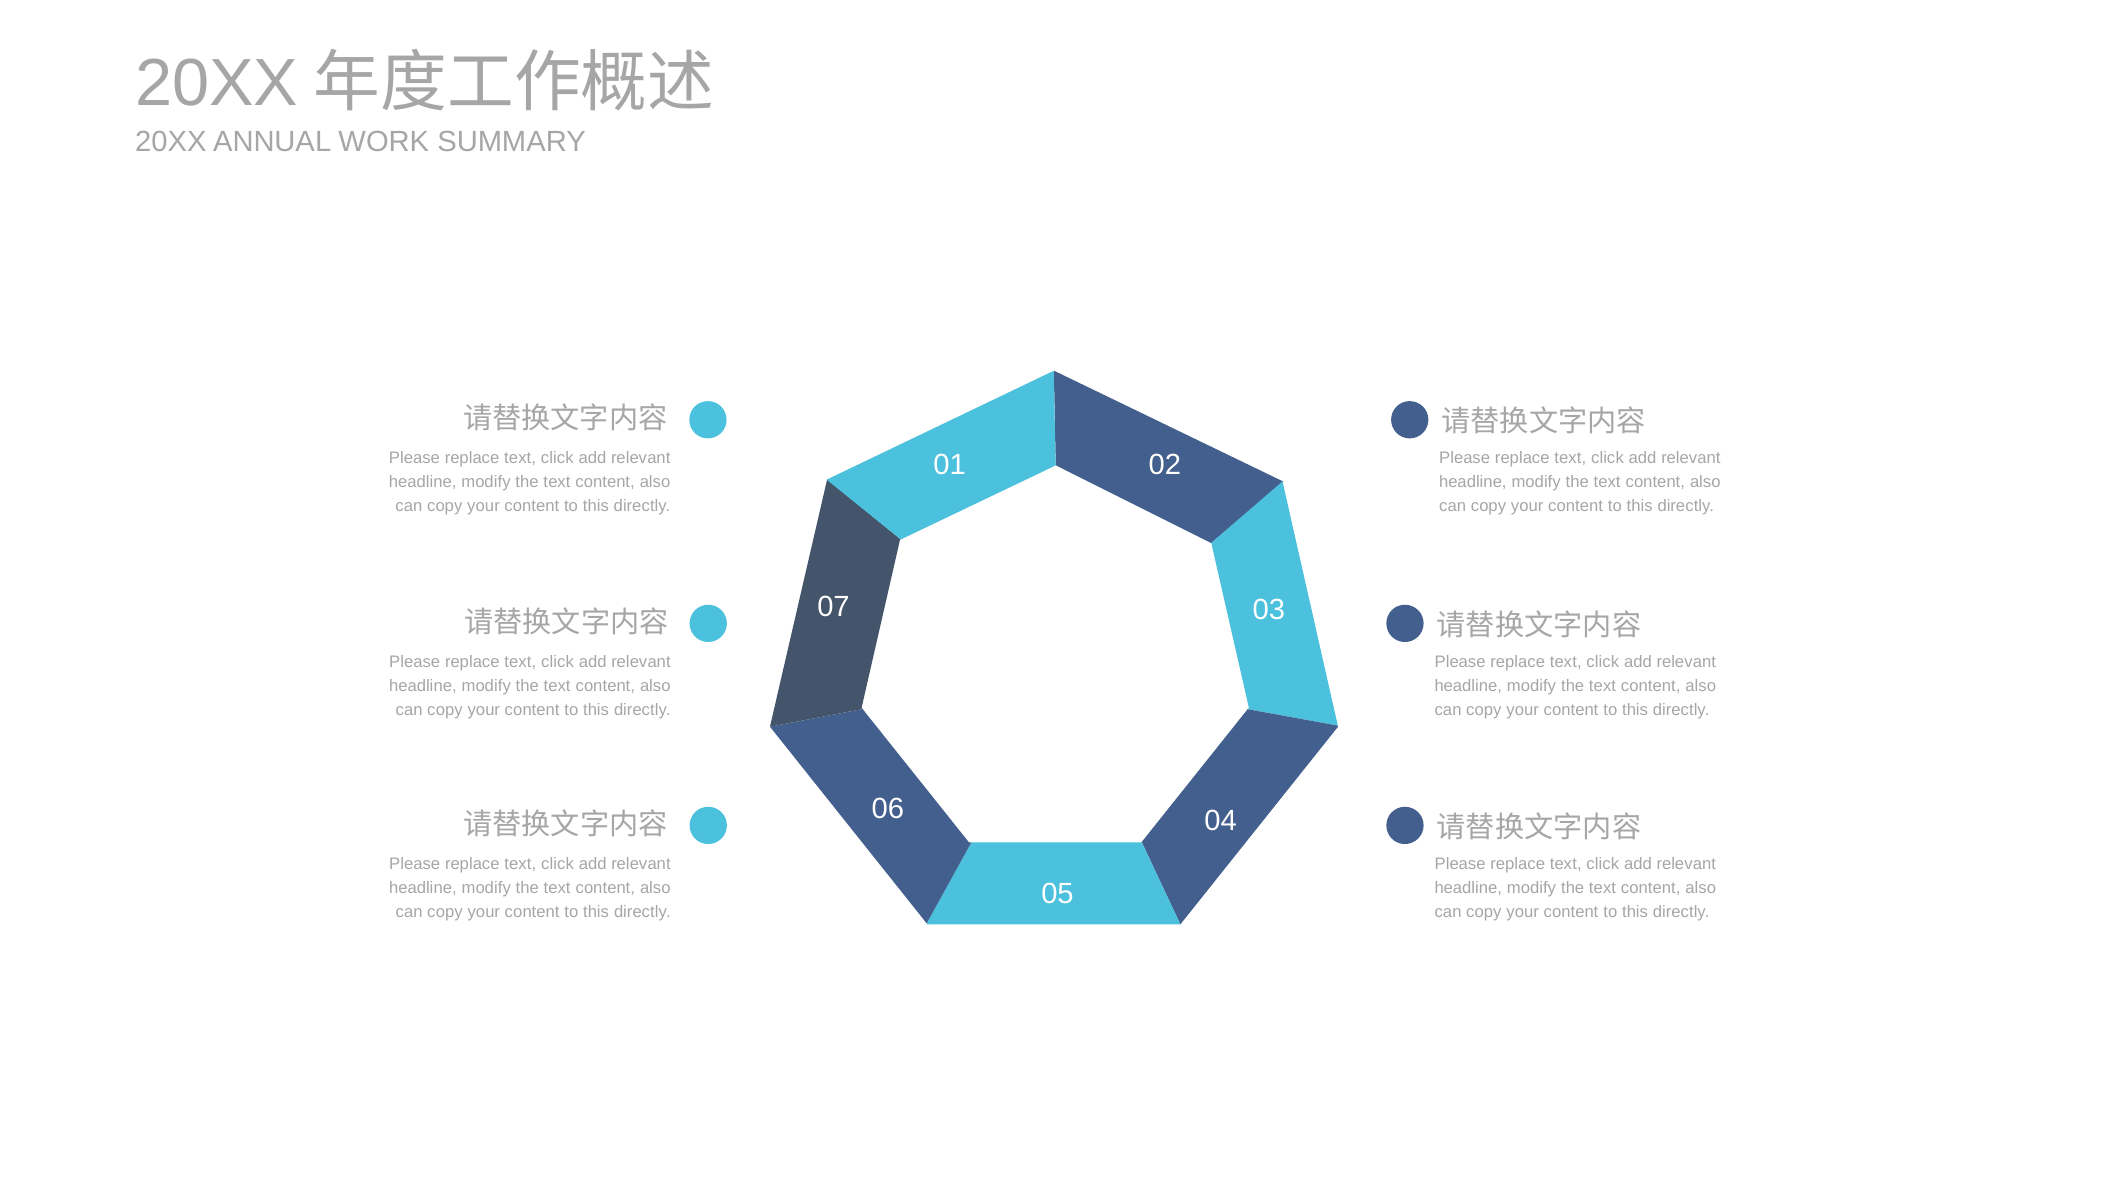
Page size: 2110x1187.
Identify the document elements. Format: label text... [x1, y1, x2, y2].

text_box 请替换文字内容 [442, 394, 672, 434]
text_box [769, 370, 1339, 925]
text_box 请替换文字内容 [443, 799, 672, 840]
text_box 请替换文字内容 [1438, 394, 1673, 439]
text_box [689, 604, 727, 643]
text_box [689, 806, 727, 845]
text_box 请替换文字内容 [1433, 799, 1668, 845]
text_box Please replace text, click add relevant headline, modify the text content, also can copy your content to this directly. [1434, 646, 1729, 737]
text_box [1391, 401, 1429, 439]
text_box 20XX年度工作概述 [135, 38, 783, 119]
text_box [1386, 806, 1424, 845]
text_box Please replace text, click add relevant headline, modify the text content, also can copy your content to this directly. [369, 443, 671, 534]
text_box 请替换文字内容 [443, 597, 673, 638]
text_box 请替换文字内容 [1433, 597, 1668, 642]
text_box [689, 401, 727, 439]
text_box 20XX ANNUAL WORK SUMMARY [135, 122, 596, 158]
text_box Please replace text, click add relevant headline, modify the text content, also can copy your content to this directly. [369, 848, 672, 939]
text_box Please replace text, click add relevant headline, modify the text content, also can copy your content to this directly. [369, 646, 672, 737]
text_box Please replace text, click add relevant headline, modify the text content, also can copy your content to this directly. [1439, 443, 1733, 534]
text_box Please replace text, click add relevant headline, modify the text content, also can copy your content to this directly. [1434, 848, 1729, 939]
text_box [1386, 604, 1424, 643]
